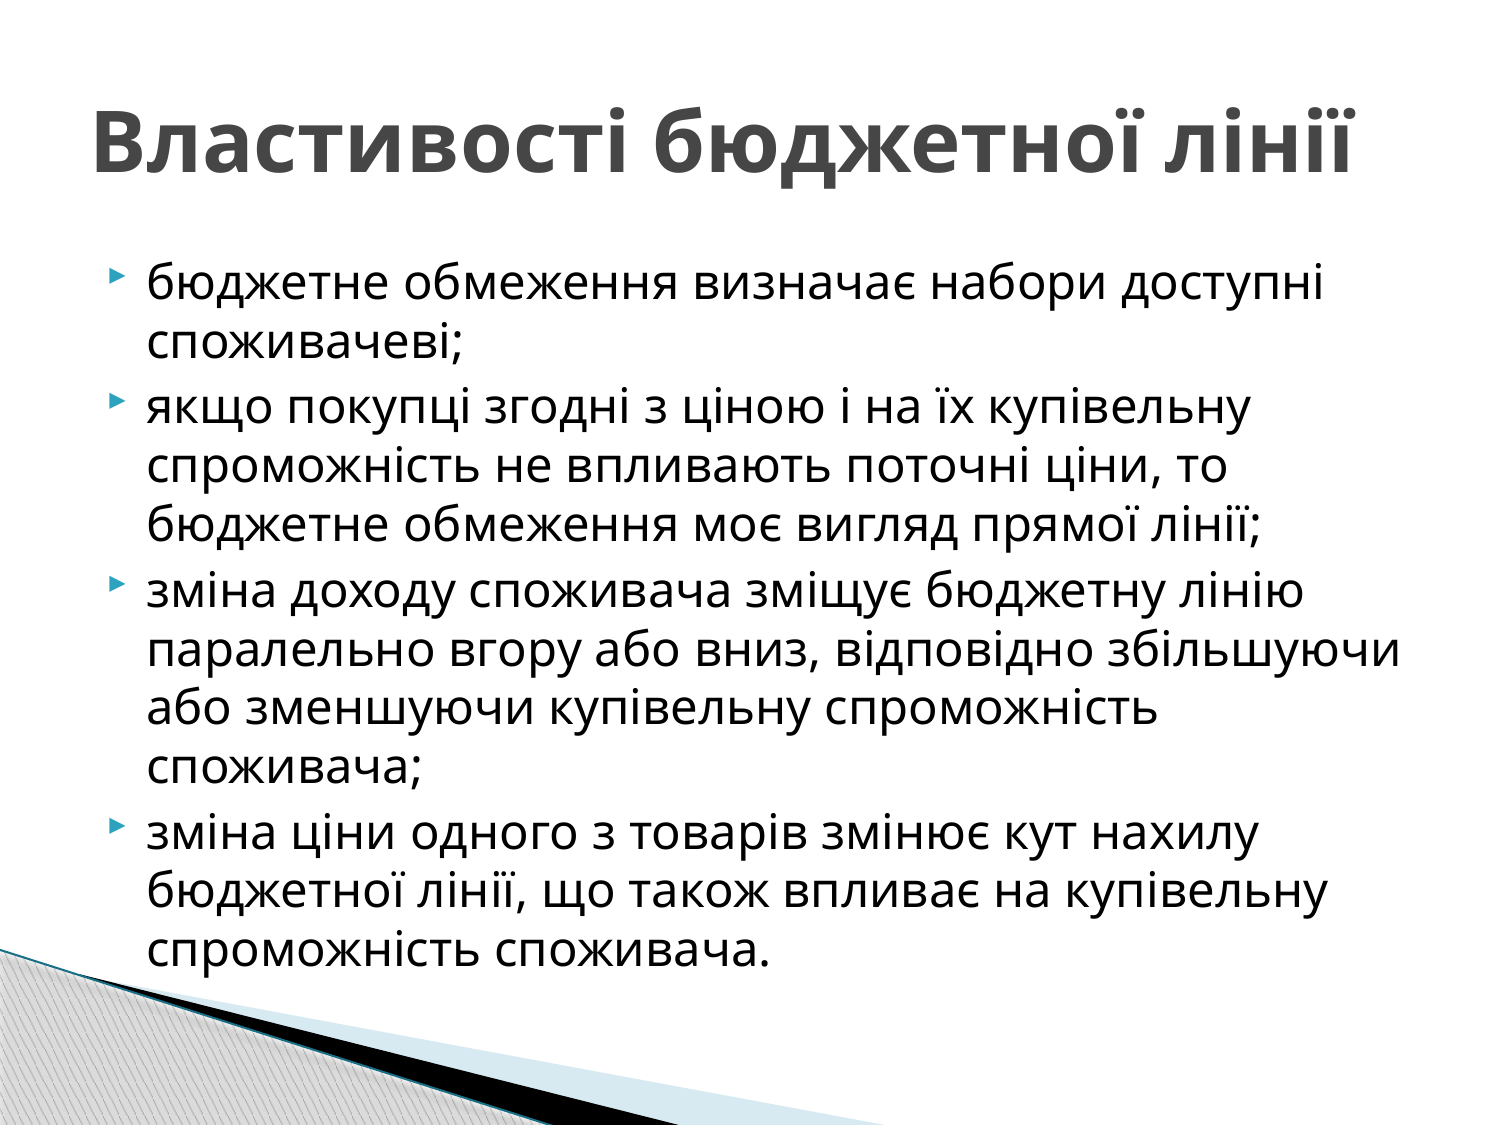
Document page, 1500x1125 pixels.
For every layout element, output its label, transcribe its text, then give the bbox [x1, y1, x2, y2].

title Властивості бюджетної лінії [75, 45, 1425, 233]
list бюджетне обмеження визначає набори доступні споживачеві; якщо покупці згодні з ціною і на їх купівельну спроможність не впливають поточні ціни, то бюджетне обмеження моє вигляд прямої лінії; зміна доходу споживача зміщує бюджетну лінію паралельно вгору або вниз, відповідно збільшуючи або зменшуючи купівельну спроможність споживача; зміна ціни одного з товарів змінює кут нахилу бюджетної лінії, що також впливає на купівельну спроможність споживача. [75, 243, 1425, 986]
